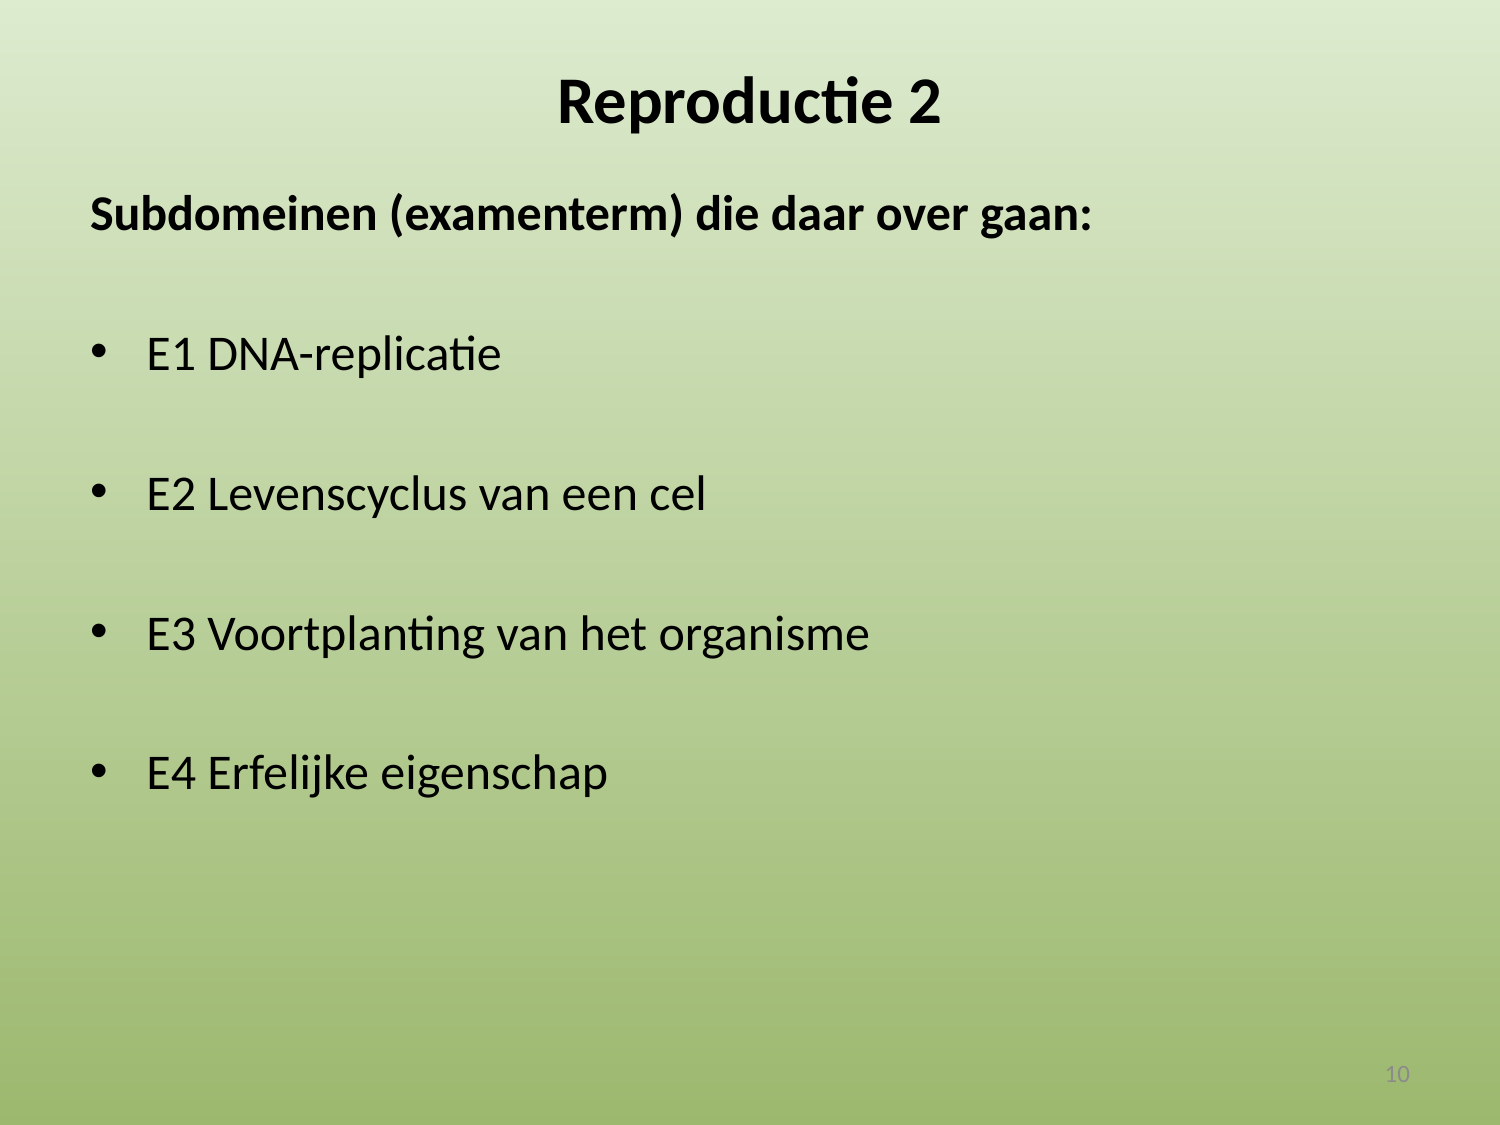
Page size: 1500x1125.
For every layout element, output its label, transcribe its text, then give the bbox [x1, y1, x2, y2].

title Reproductie 2 [75, 45, 1425, 149]
list Subdomeinen (examenterm) die daar over gaan: E1 DNA-replicatie E2 Levenscyclus van een cel E3 Voortplanting van het organisme E4 Erfelijke eigenschap [75, 172, 1425, 1083]
slide_number 10 [1074, 1042, 1425, 1103]
